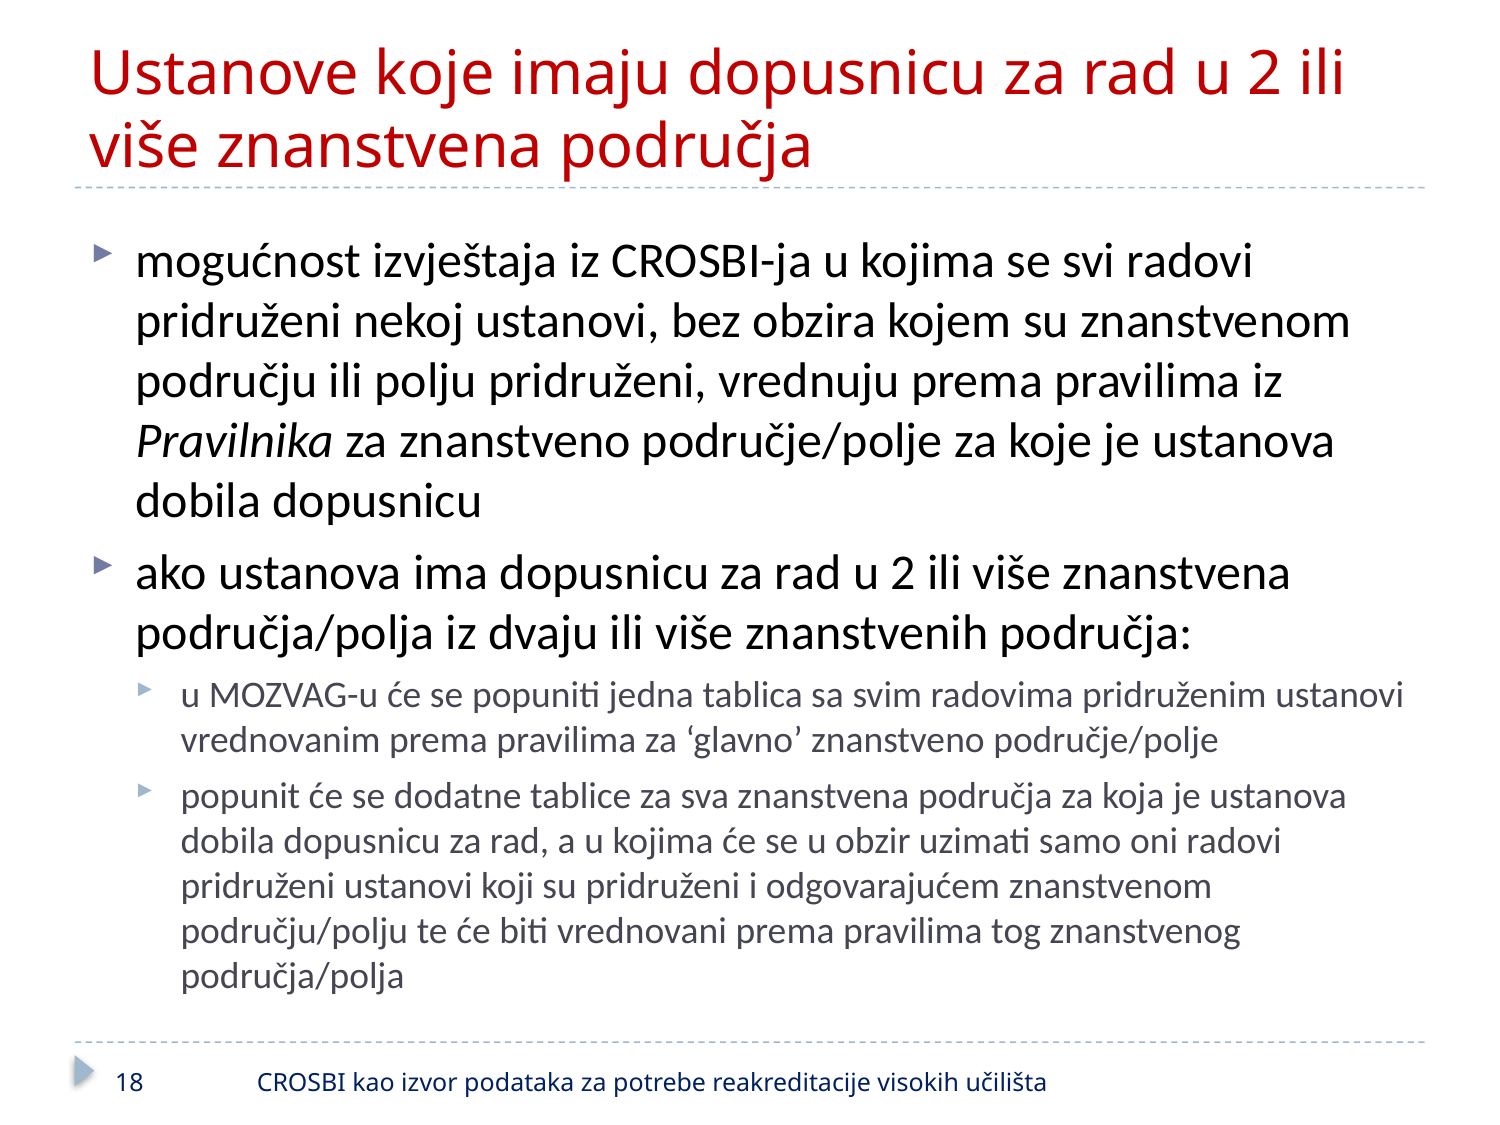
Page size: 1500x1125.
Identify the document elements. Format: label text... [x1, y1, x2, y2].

title Ustanove koje imaju dopusnicu za rad u 2 ili više znanstvena područja [75, 24, 1425, 188]
footer CROSBI kao izvor podataka za potrebe reakreditacije visokih učilišta [242, 1058, 1164, 1119]
list mogućnost izvještaja iz CROSBI-ja u kojima se svi radovi pridruženi nekoj ustanovi, bez obzira kojem su znanstvenom području ili polju pridruženi, vrednuju prema pravilima iz Pravilnika za znanstveno područje/polje za koje je ustanova dobila dopusnicu ako ustanova ima dopusnicu za rad u 2 ili više znanstvena područja/polja iz dvaju ili više znanstvenih područja: u MOZVAG-u će se popuniti jedna tablica sa svim radovima pridruženim ustanovi vrednovanim prema pravilima za ‘glavno’ znanstveno područje/polje popunit će se dodatne tablice za sva znanstvena područja za koja je ustanova dobila dopusnicu za rad, a u kojima će se u obzir uzimati samo oni radovi pridruženi ustanovi koji su pridruženi i odgovarajućem znanstvenom području/polju te će biti vrednovani prema pravilima tog znanstvenog područja/polja [75, 219, 1460, 1033]
slide_number 18 [100, 1058, 207, 1119]
